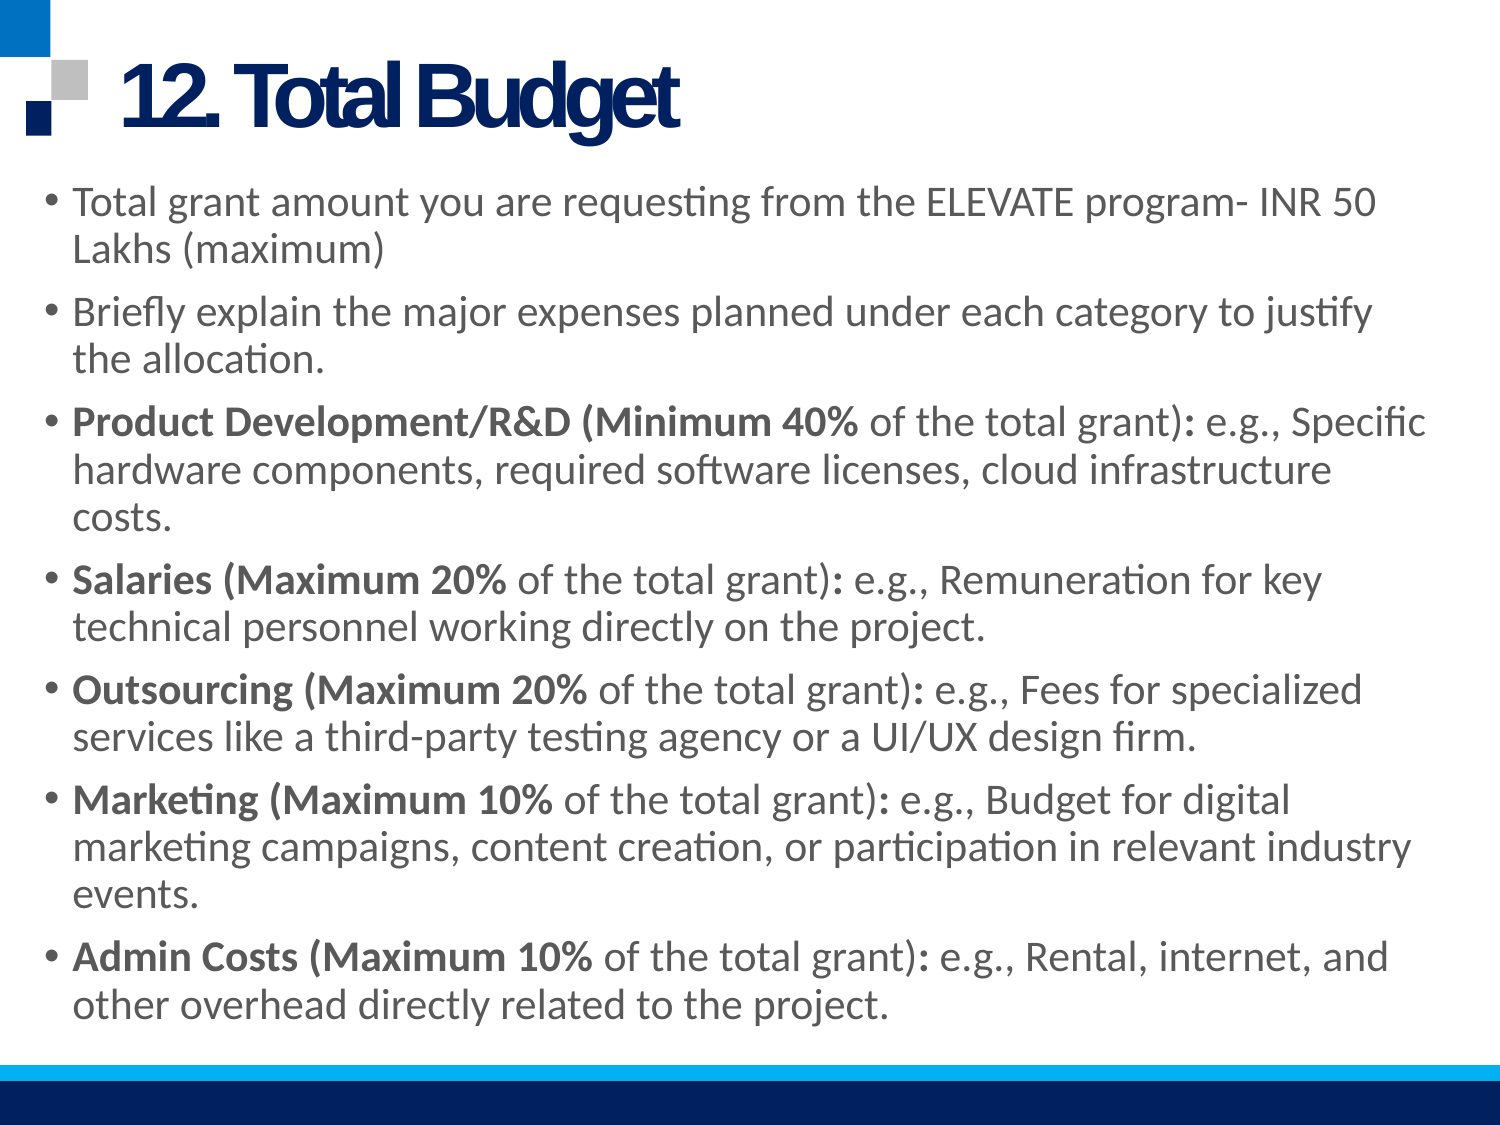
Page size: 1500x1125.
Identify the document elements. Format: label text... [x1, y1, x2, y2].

list Total grant amount you are requesting from the ELEVATE program- INR 50 Lakhs (maximum) Briefly explain the major expenses planned under each category to justify the allocation. Product Development/R&D (Minimum 40% of the total grant): e.g., Specific hardware components, required software licenses, cloud infrastructure costs. Salaries (Maximum 20% of the total grant): e.g., Remuneration for key technical personnel working directly on the project. Outsourcing (Maximum 20% of the total grant): e.g., Fees for specialized services like a third-party testing agency or a UI/UX design firm. Marketing (Maximum 10% of the total grant): e.g., Budget for digital marketing campaigns, content creation, or participation in relevant industry events. Admin Costs (Maximum 10% of the total grant): e.g., Rental, internet, and other overhead directly related to the project. [29, 171, 1447, 1059]
title 12. Total Budget [103, 30, 1397, 165]
